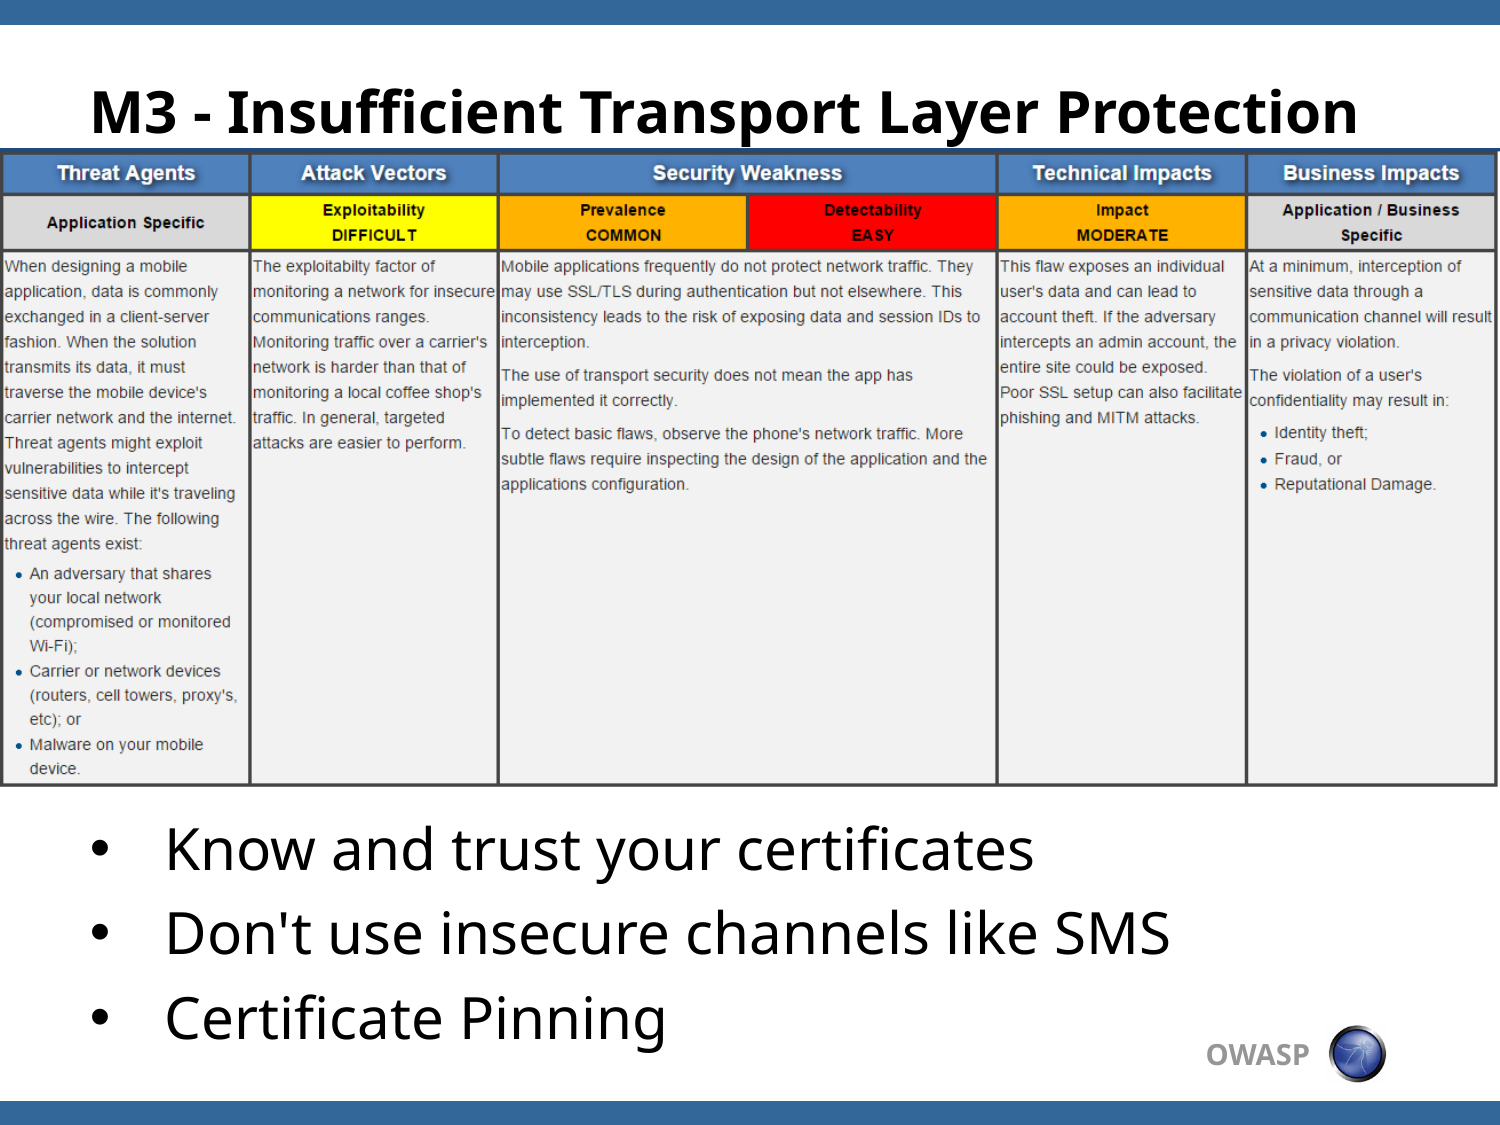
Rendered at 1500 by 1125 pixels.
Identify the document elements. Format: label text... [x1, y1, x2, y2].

picture [0, 148, 1500, 788]
title M3 - Insufficient Transport Layer Protection [75, 32, 1425, 148]
list Know and trust your certificates Don't use insecure channels like SMS Certificate Pinning [75, 788, 1425, 1005]
picture [1325, 1024, 1388, 1083]
